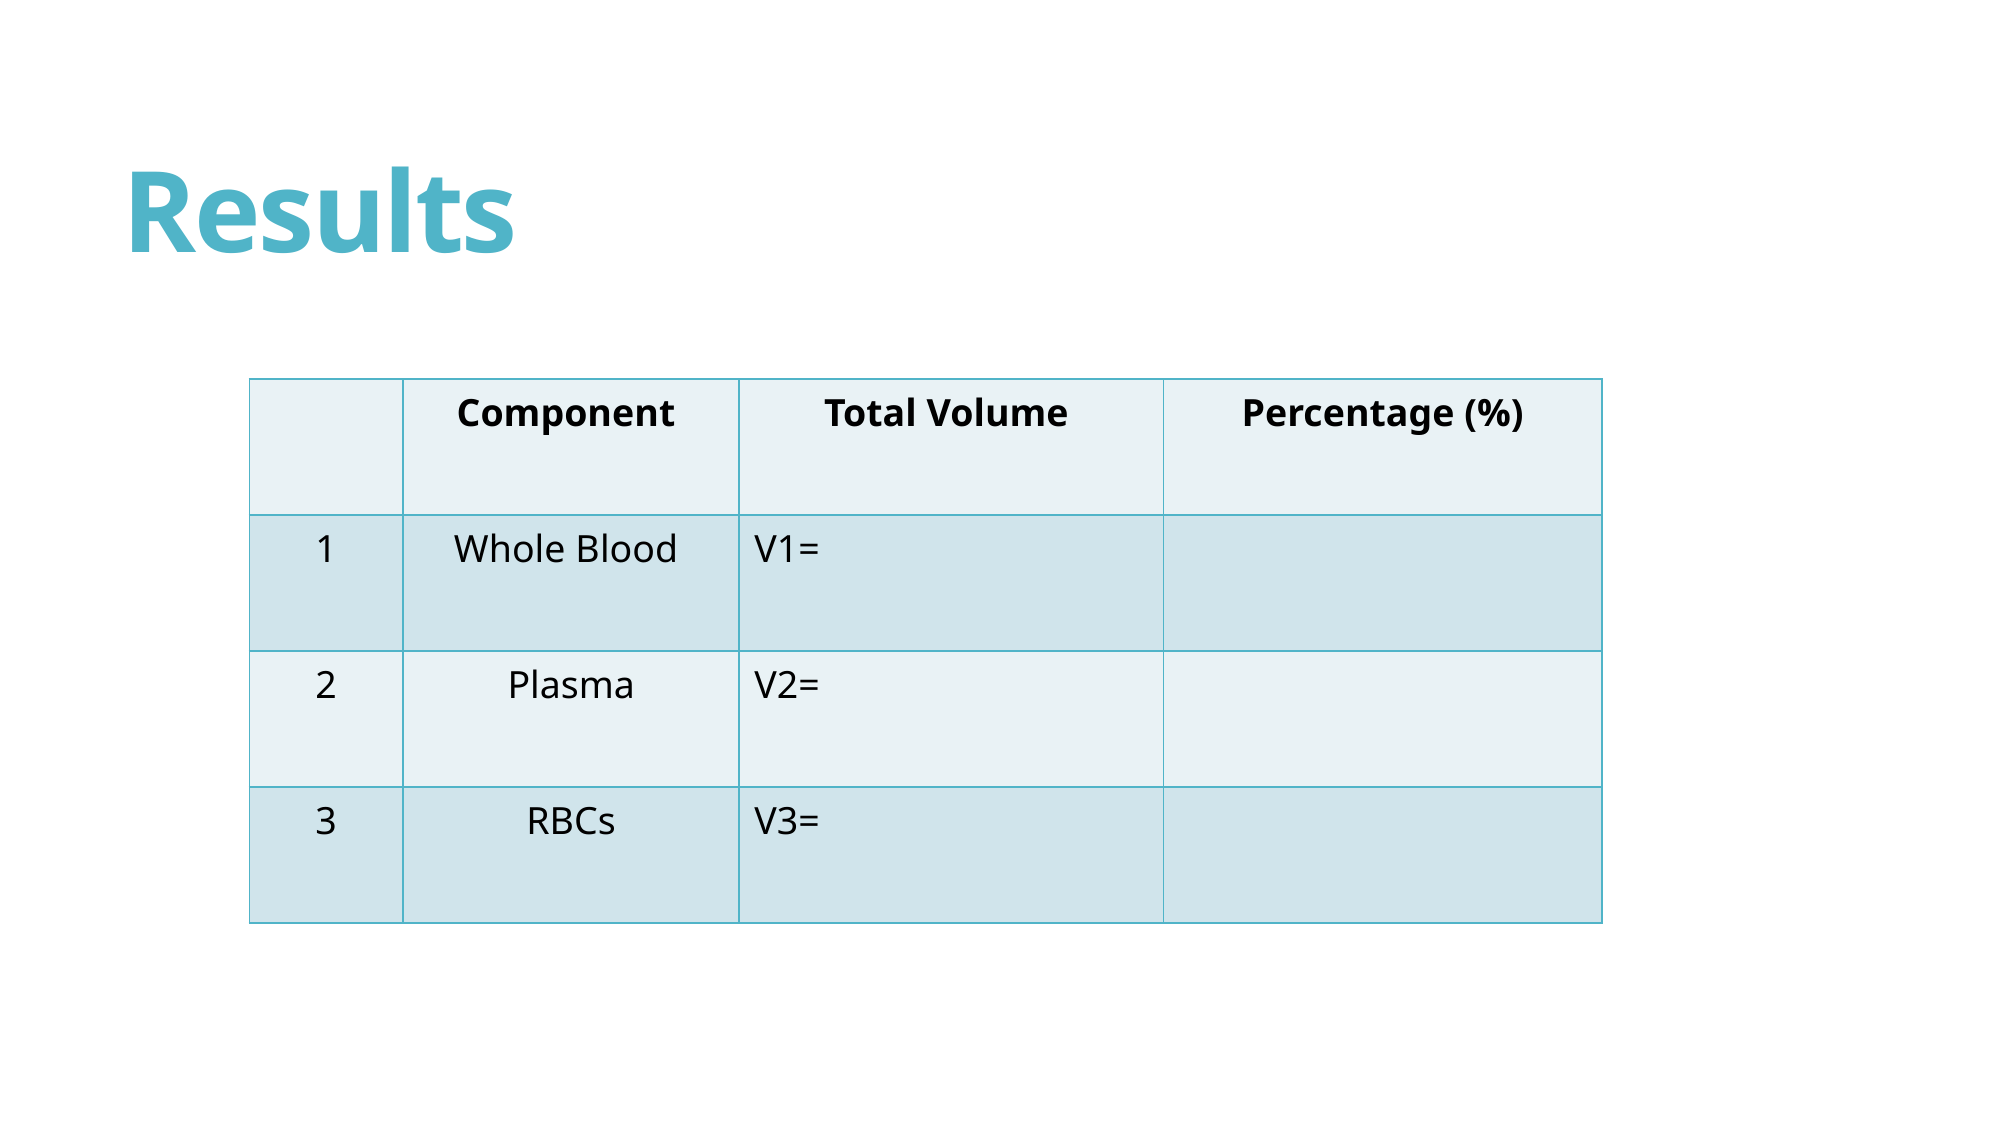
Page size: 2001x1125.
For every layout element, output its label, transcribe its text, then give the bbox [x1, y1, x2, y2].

table_header [250, 380, 402, 514]
table_header Total Volume [740, 380, 1163, 514]
table_cell Plasma [404, 652, 738, 786]
table_cell 2 [250, 652, 402, 786]
table_header Component [404, 380, 738, 514]
table_cell V2= [740, 652, 1163, 786]
table_cell [1164, 516, 1601, 650]
title Results [107, 81, 1875, 354]
table_cell 1 [250, 516, 402, 650]
table_header Percentage (%) [1164, 380, 1601, 514]
table_cell 3 [250, 788, 402, 922]
table_cell RBCs [404, 788, 738, 922]
table_cell V3= [740, 788, 1163, 922]
table_cell V1= [740, 516, 1163, 650]
table_cell [1164, 788, 1601, 922]
table_cell [1164, 652, 1601, 786]
table_cell Whole Blood [404, 516, 738, 650]
